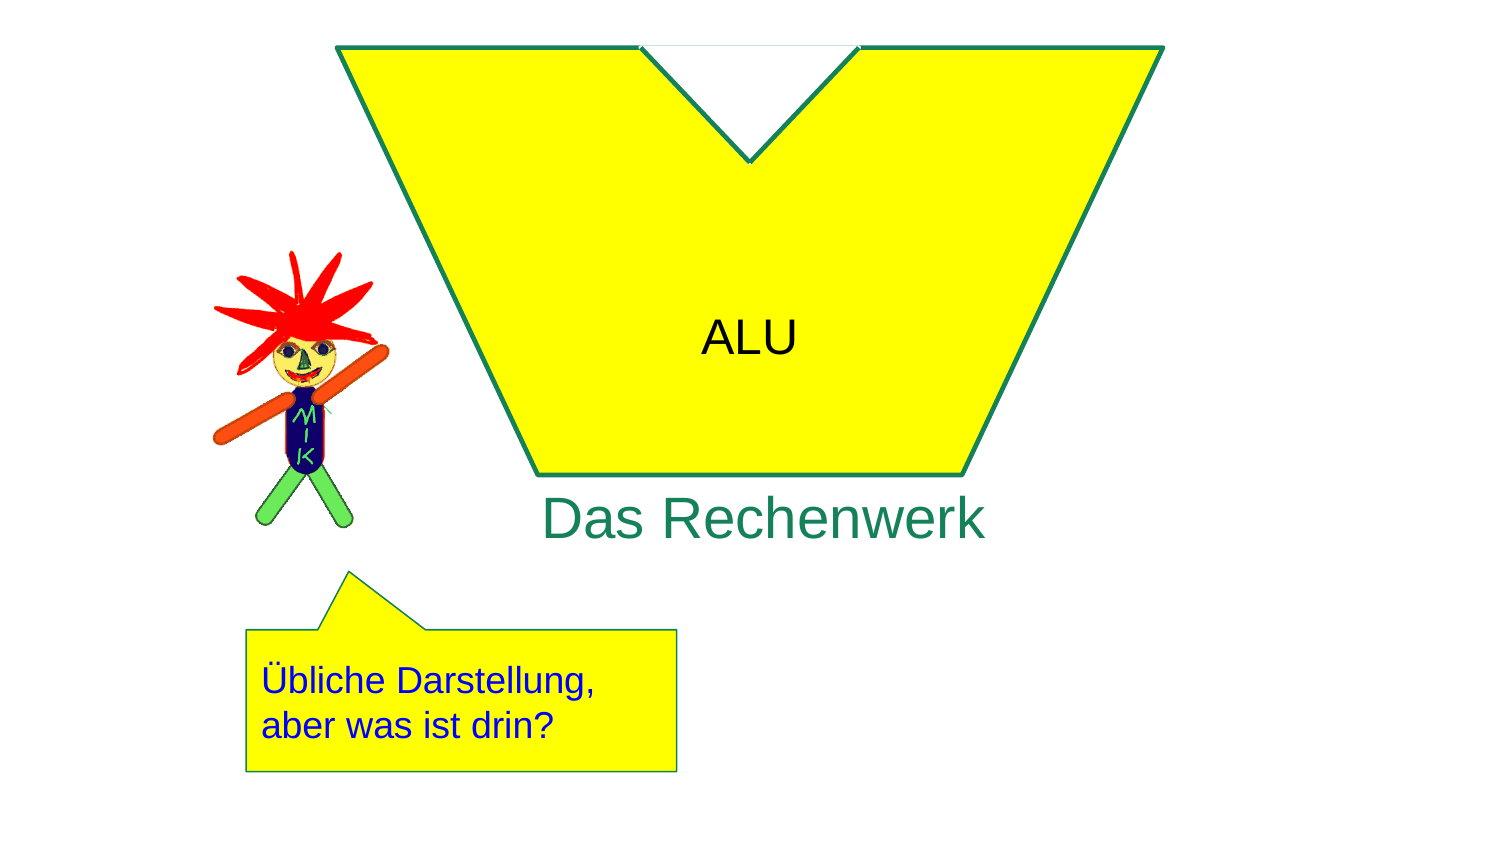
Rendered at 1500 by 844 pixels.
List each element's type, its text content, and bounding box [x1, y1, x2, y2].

picture [194, 243, 402, 535]
text_box Übliche Darstellung, aber was ist drin? [246, 571, 677, 772]
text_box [336, 47, 1164, 476]
subtitle Das Rechenwerk [486, 484, 1041, 595]
